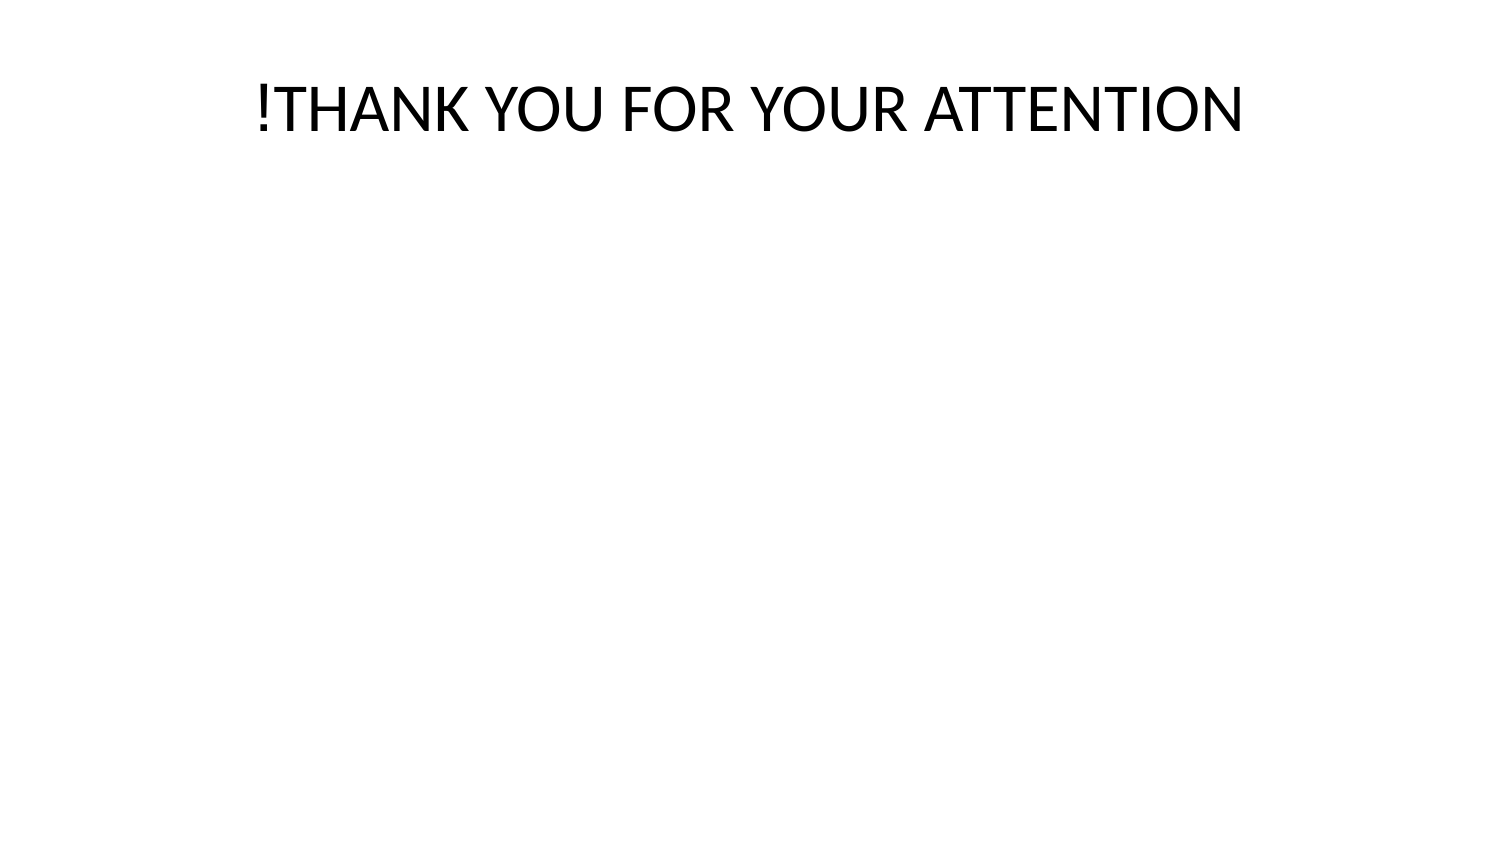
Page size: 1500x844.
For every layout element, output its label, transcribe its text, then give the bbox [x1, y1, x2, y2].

title THANK YOU FOR YOUR ATTENTION! [75, 33, 1425, 175]
